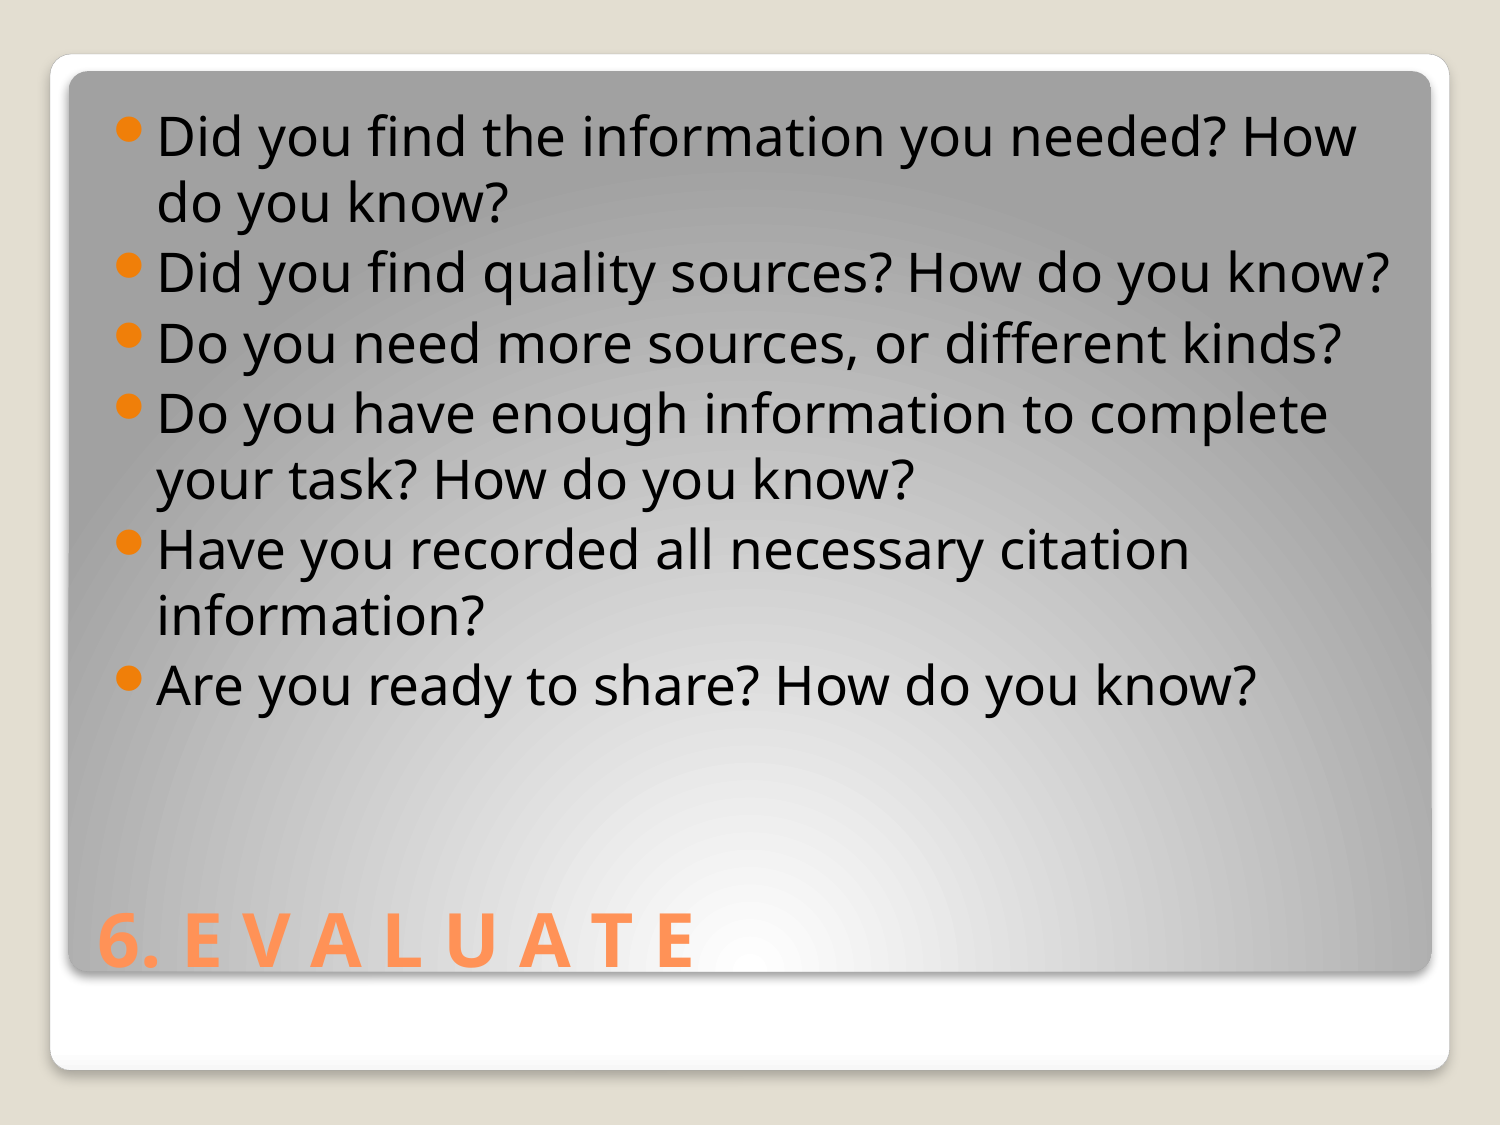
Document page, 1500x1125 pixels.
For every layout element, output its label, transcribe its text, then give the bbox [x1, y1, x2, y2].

title 6. E V A L U A T E [82, 817, 1425, 990]
list Did you find the information you needed? How do you know? Did you find quality sources? How do you know? Do you need more sources, or different kinds? Do you have enough information to complete your task? How do you know? Have you recorded all necessary citation information? Are you ready to share? How do you know? [82, 86, 1425, 813]
